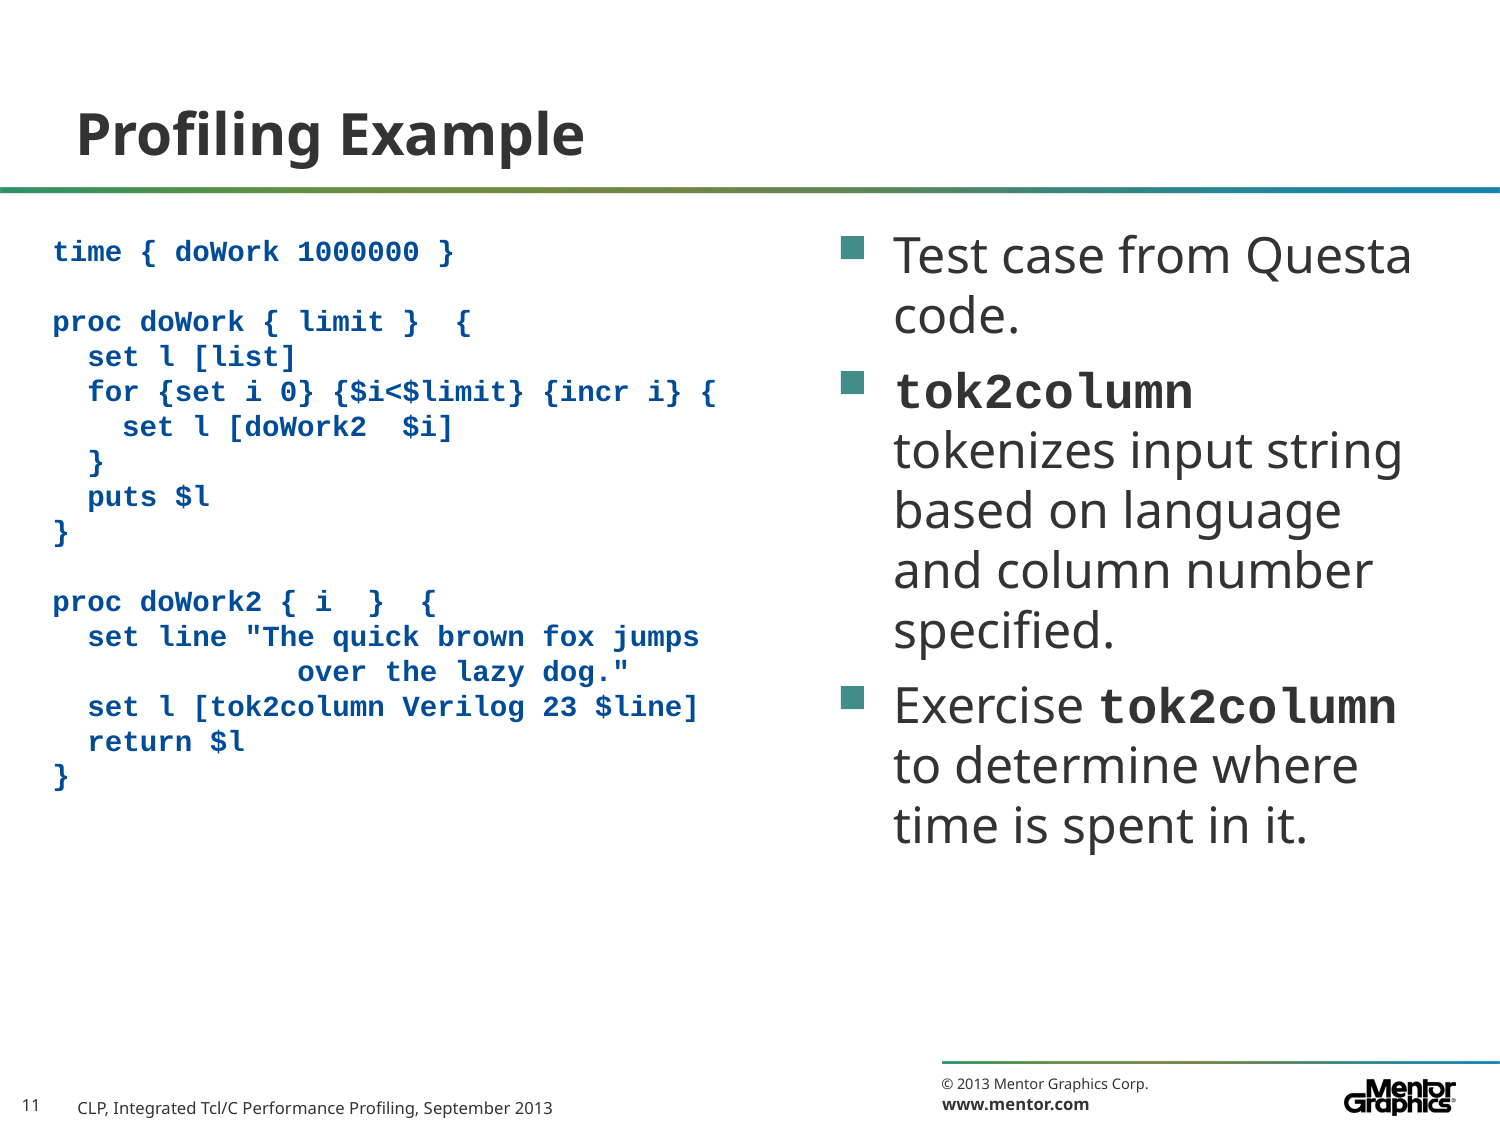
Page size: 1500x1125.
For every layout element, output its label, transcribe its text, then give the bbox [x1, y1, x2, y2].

footer CLP, Integrated Tcl/C Performance Profiling, September 2013 [62, 1086, 918, 1125]
picture [0, 176, 1500, 1125]
slide_number 11 [0, 1087, 63, 1125]
title Profiling Example [0, 0, 1500, 176]
text_box time { doWork 1000000 } proc doWork { limit } { set l [list] for {set i 0} {$i<$limit} {incr i} { set l [doWork2 $i] } puts $l } proc doWork2 { i } { set line "The quick brown fox jumps over the lazy dog." set l [tok2column Verilog 23 $line] return $l } [37, 224, 775, 834]
list Test case from Questa code. tok2column tokenizes input string based on language and column number specified. Exercise tok2column to determine where time is spent in it. [762, 215, 1500, 1048]
